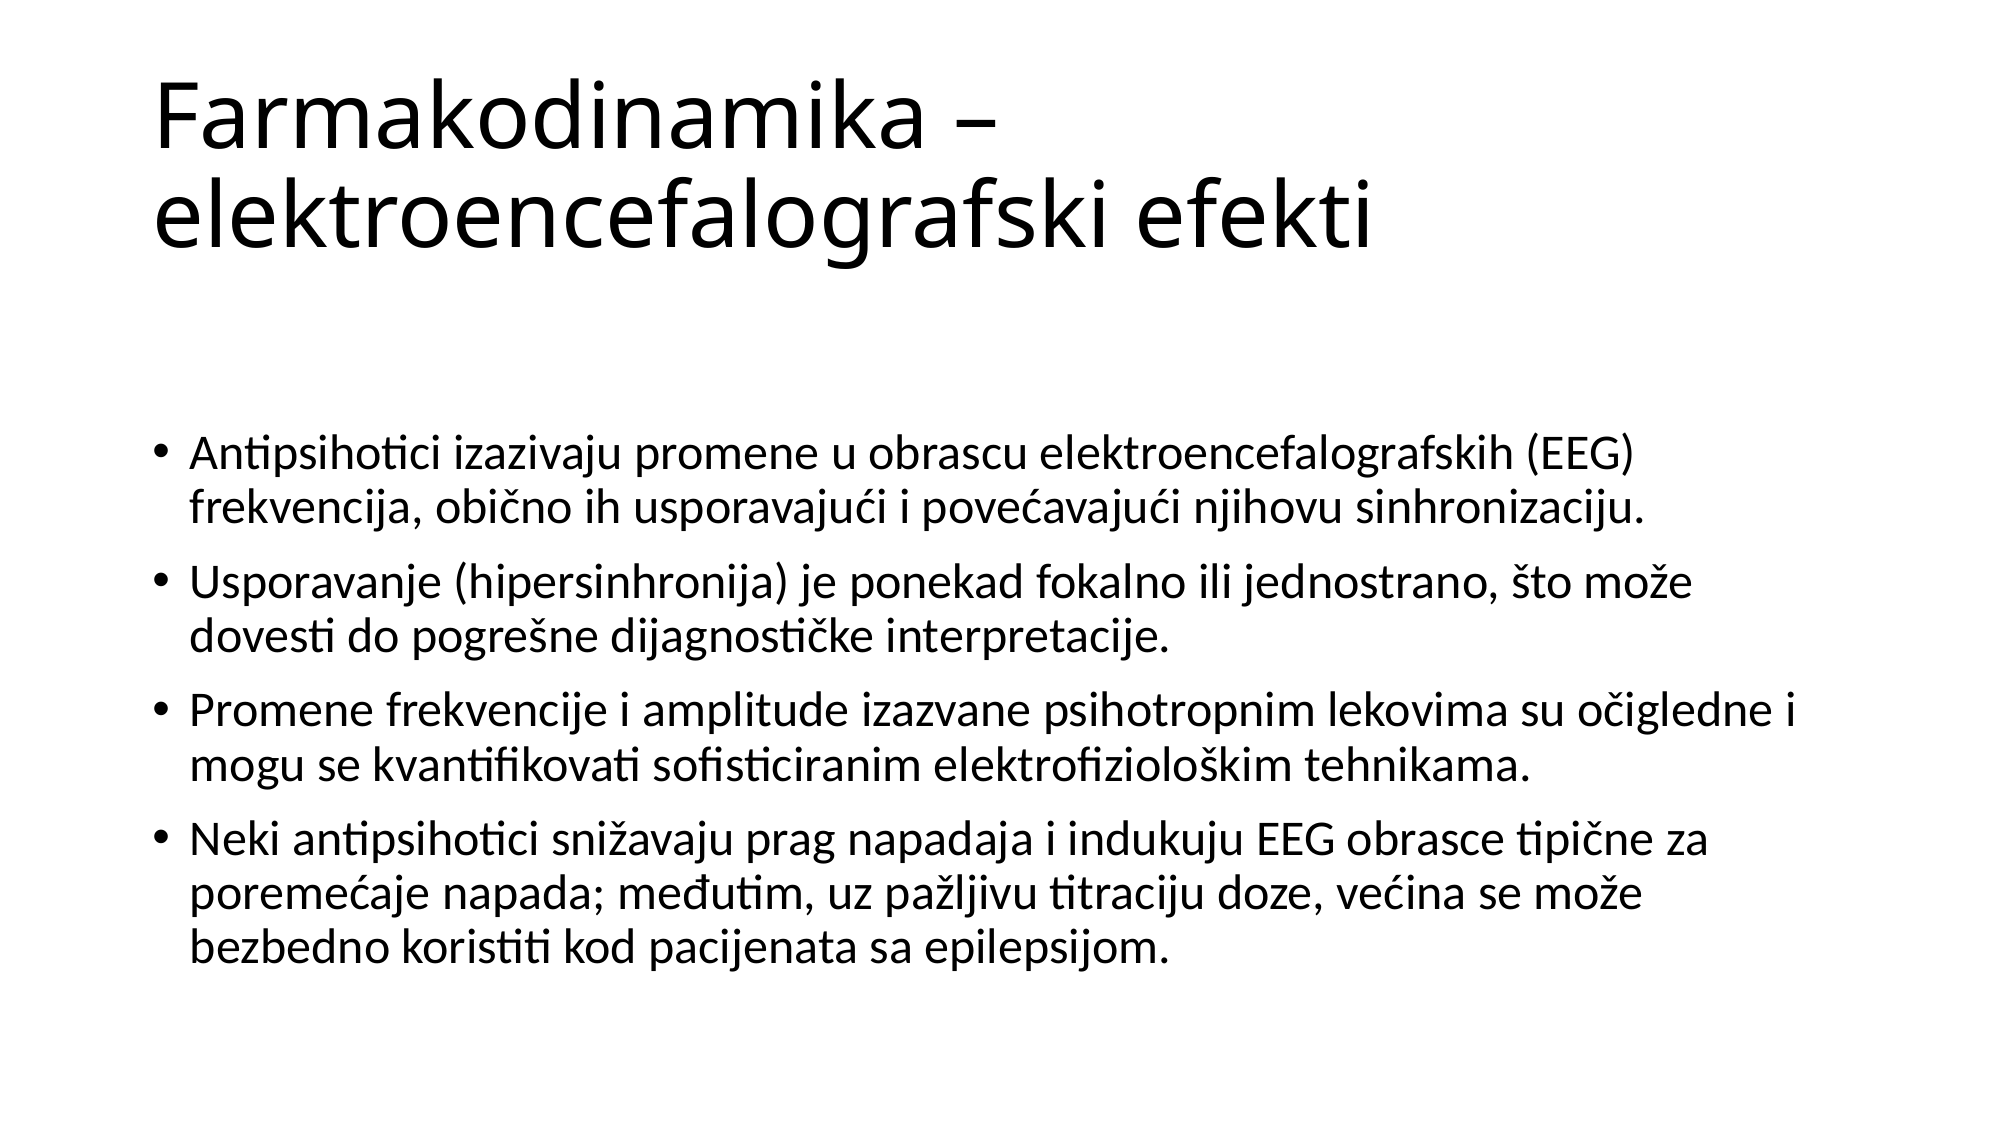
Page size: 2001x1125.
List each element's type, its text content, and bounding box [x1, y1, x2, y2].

title Farmakodinamika – elektroencefalografski efekti [137, 59, 1863, 278]
list Antipsihotici izazivaju promene u obrascu elektroencefalografskih (EEG) frekvencija, obično ih usporavajući i povećavajući njihovu sinhronizaciju. Usporavanje (hipersinhronija) je ponekad fokalno ili jednostrano, što može dovesti do pogrešne dijagnostičke interpretacije. Promene frekvencije i amplitude izazvane psihotropnim lekovima su očigledne i mogu se kvantifikovati sofisticiranim elektrofiziološkim tehnikama. Neki antipsihotici snižavaju prag napadaja i indukuju EEG obrasce tipične za poremećaje napada; međutim, uz pažljivu titraciju doze, većina se može bezbedno koristiti kod pacijenata sa epilepsijom. [137, 418, 1863, 1014]
